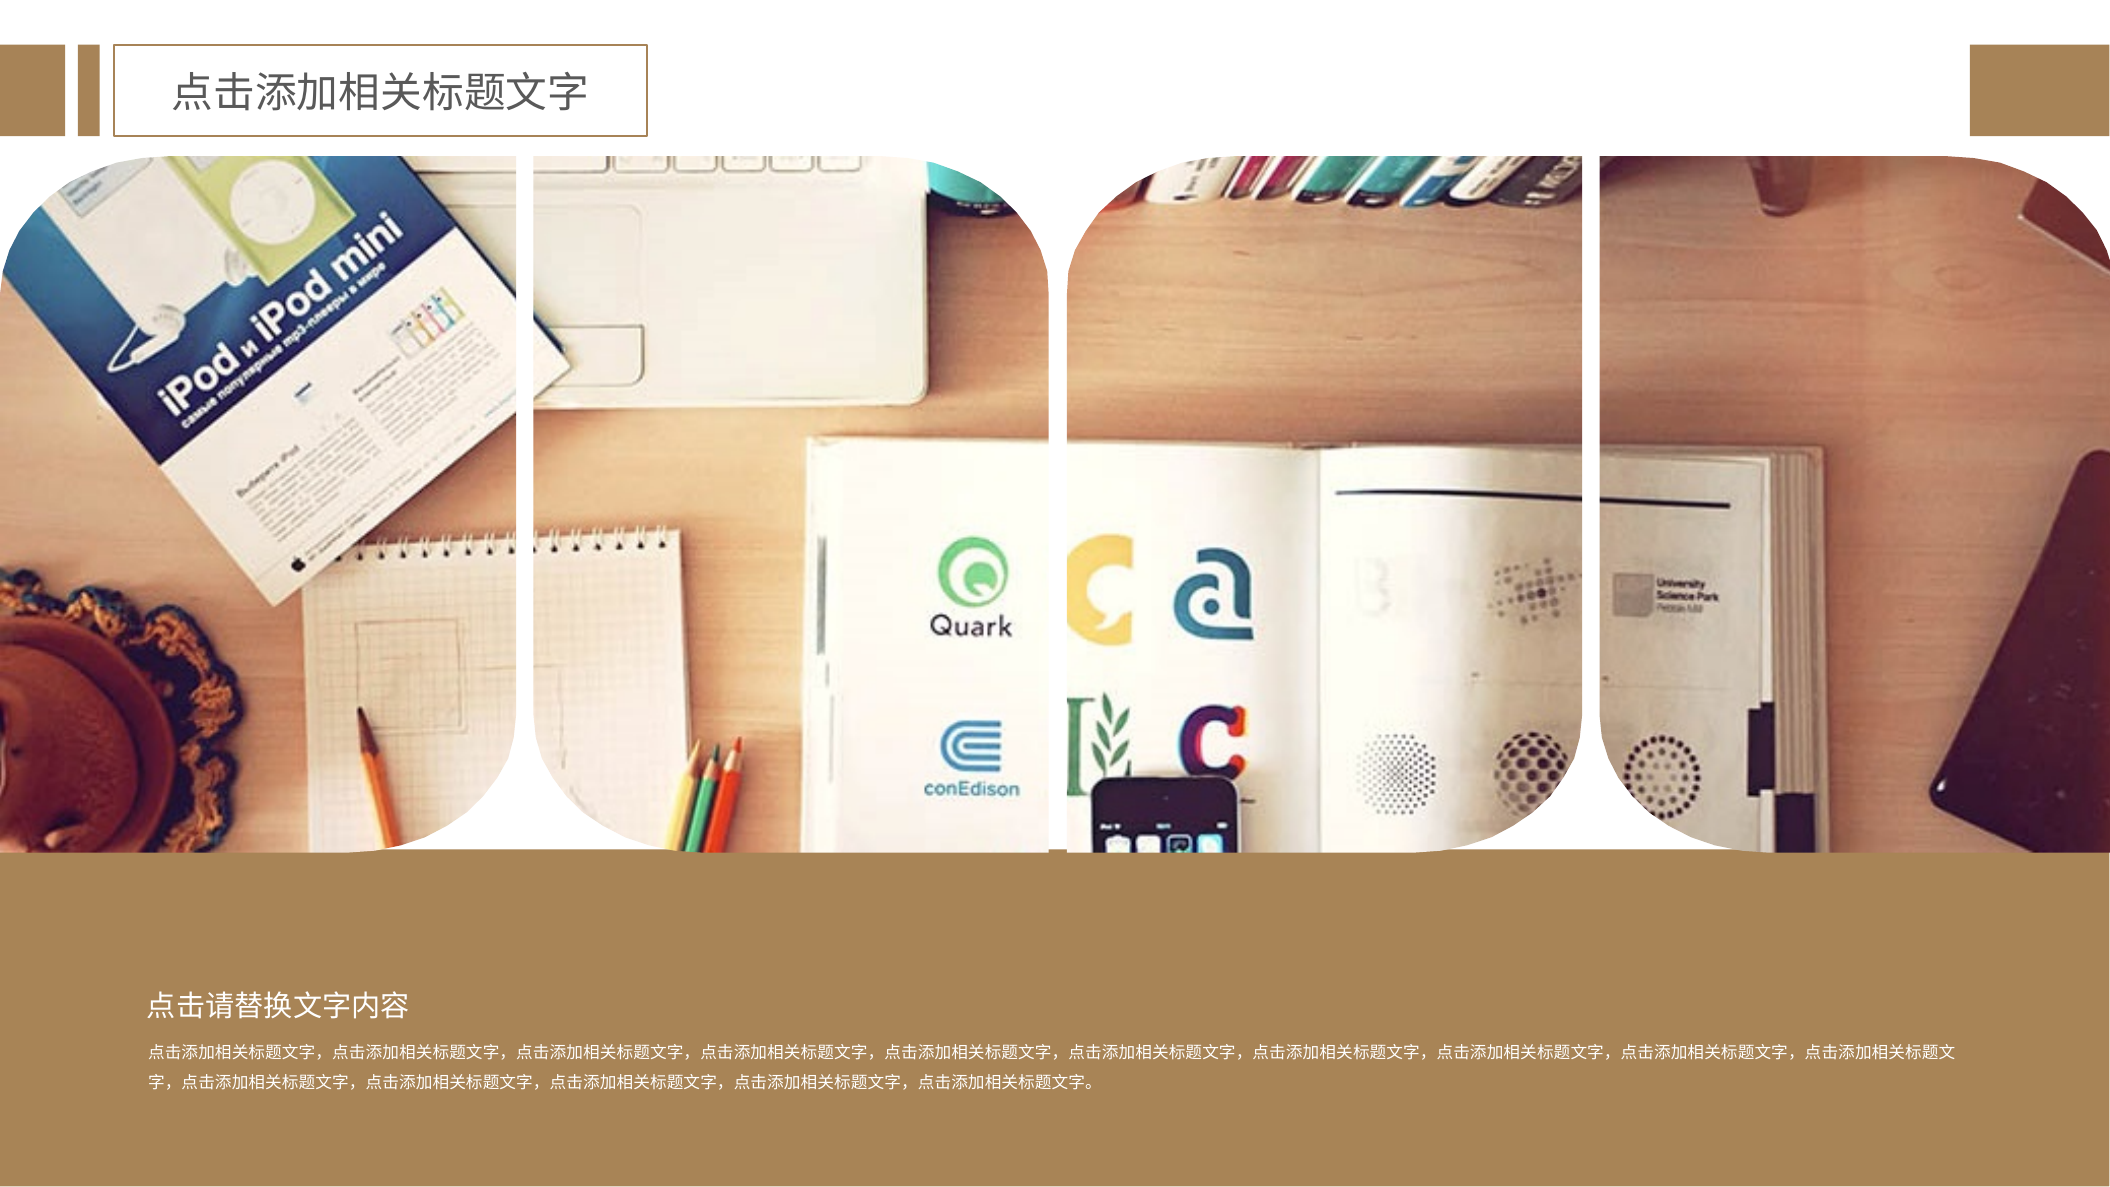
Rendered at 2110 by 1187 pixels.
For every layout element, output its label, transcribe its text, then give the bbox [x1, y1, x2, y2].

text_box [1066, 156, 1583, 853]
text_box 点击添加相关标题文字，点击添加相关标题文字，点击添加相关标题文字，点击添加相关标题文字，点击添加相关标题文字，点击添加相关标题文字，点击添加相关标题文字，点击添加相关标题文字，点击添加相关标题文字，点击添加相关标题文字，点击添加相关标题文字，点击添加相关标题文字，点击添加相关标题文字，点击添加相关标题文字，点击添加相关标题文字。 [133, 1024, 1976, 1100]
text_box 点击请替换文字内容 [132, 962, 500, 1030]
text_box 点击添加相关标题文字 [135, 44, 625, 137]
text_box [0, 156, 517, 853]
text_box [1599, 156, 2110, 853]
text_box [0, 848, 2110, 1187]
text_box [533, 156, 1049, 853]
